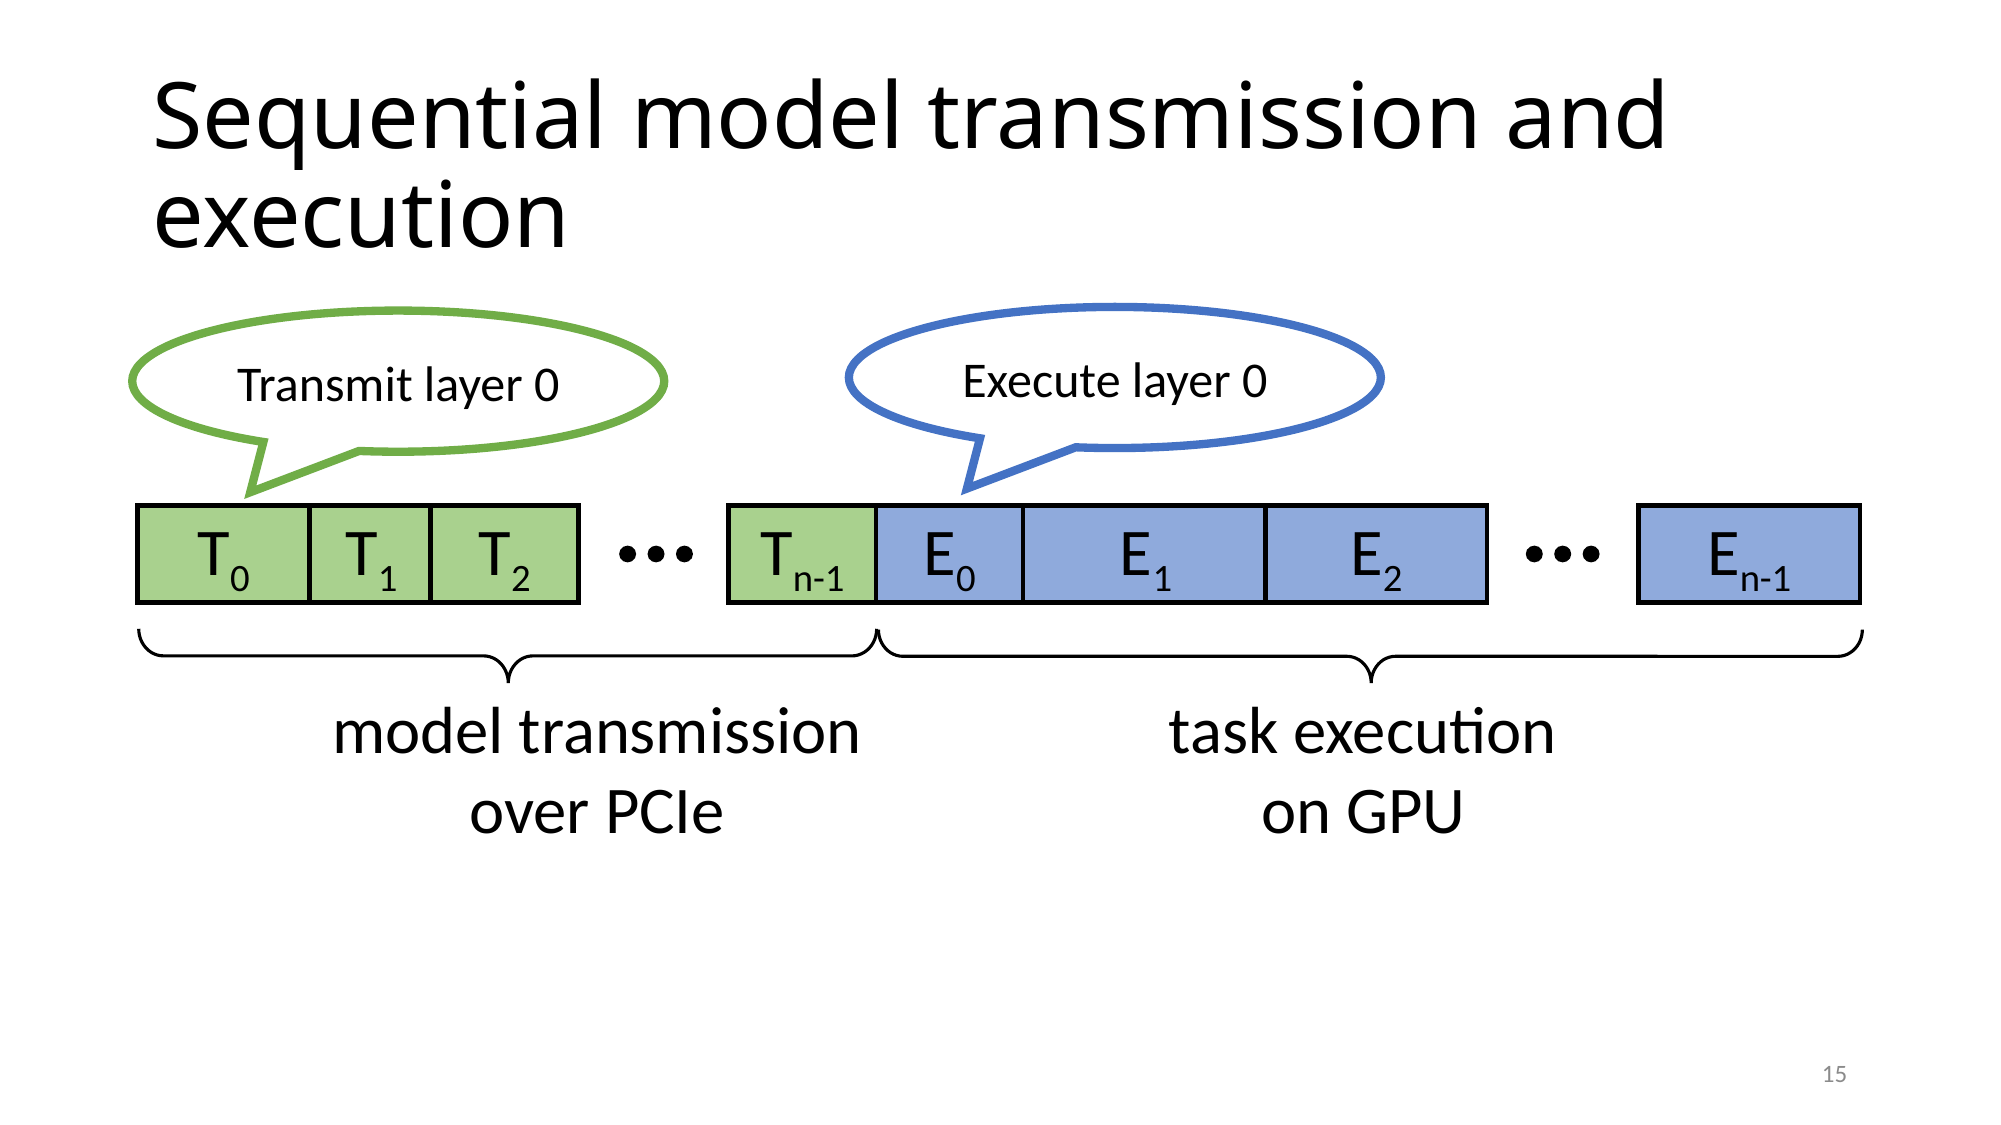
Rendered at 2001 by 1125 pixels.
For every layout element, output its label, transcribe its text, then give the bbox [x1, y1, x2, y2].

text_box Tn-1 [728, 504, 877, 603]
slide_number 15 [1412, 1042, 1863, 1103]
text_box [138, 628, 878, 684]
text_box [1525, 545, 1600, 563]
text_box [877, 629, 1863, 684]
text_box En-1 [1638, 504, 1861, 603]
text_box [619, 545, 693, 563]
text_box task execution on GPU [1154, 679, 1573, 855]
text_box T1 [309, 504, 430, 603]
text_box E0 [877, 504, 1022, 603]
text_box E2 [1265, 504, 1488, 603]
text_box E1 [1022, 504, 1265, 603]
text_box T0 [136, 504, 309, 603]
text_box T2 [430, 504, 579, 603]
text_box Transmit layer 0 [131, 309, 666, 494]
text_box Execute layer 0 [847, 305, 1382, 491]
title Sequential model transmission and execution [137, 59, 1806, 278]
text_box model transmission over PCIe [317, 679, 878, 855]
